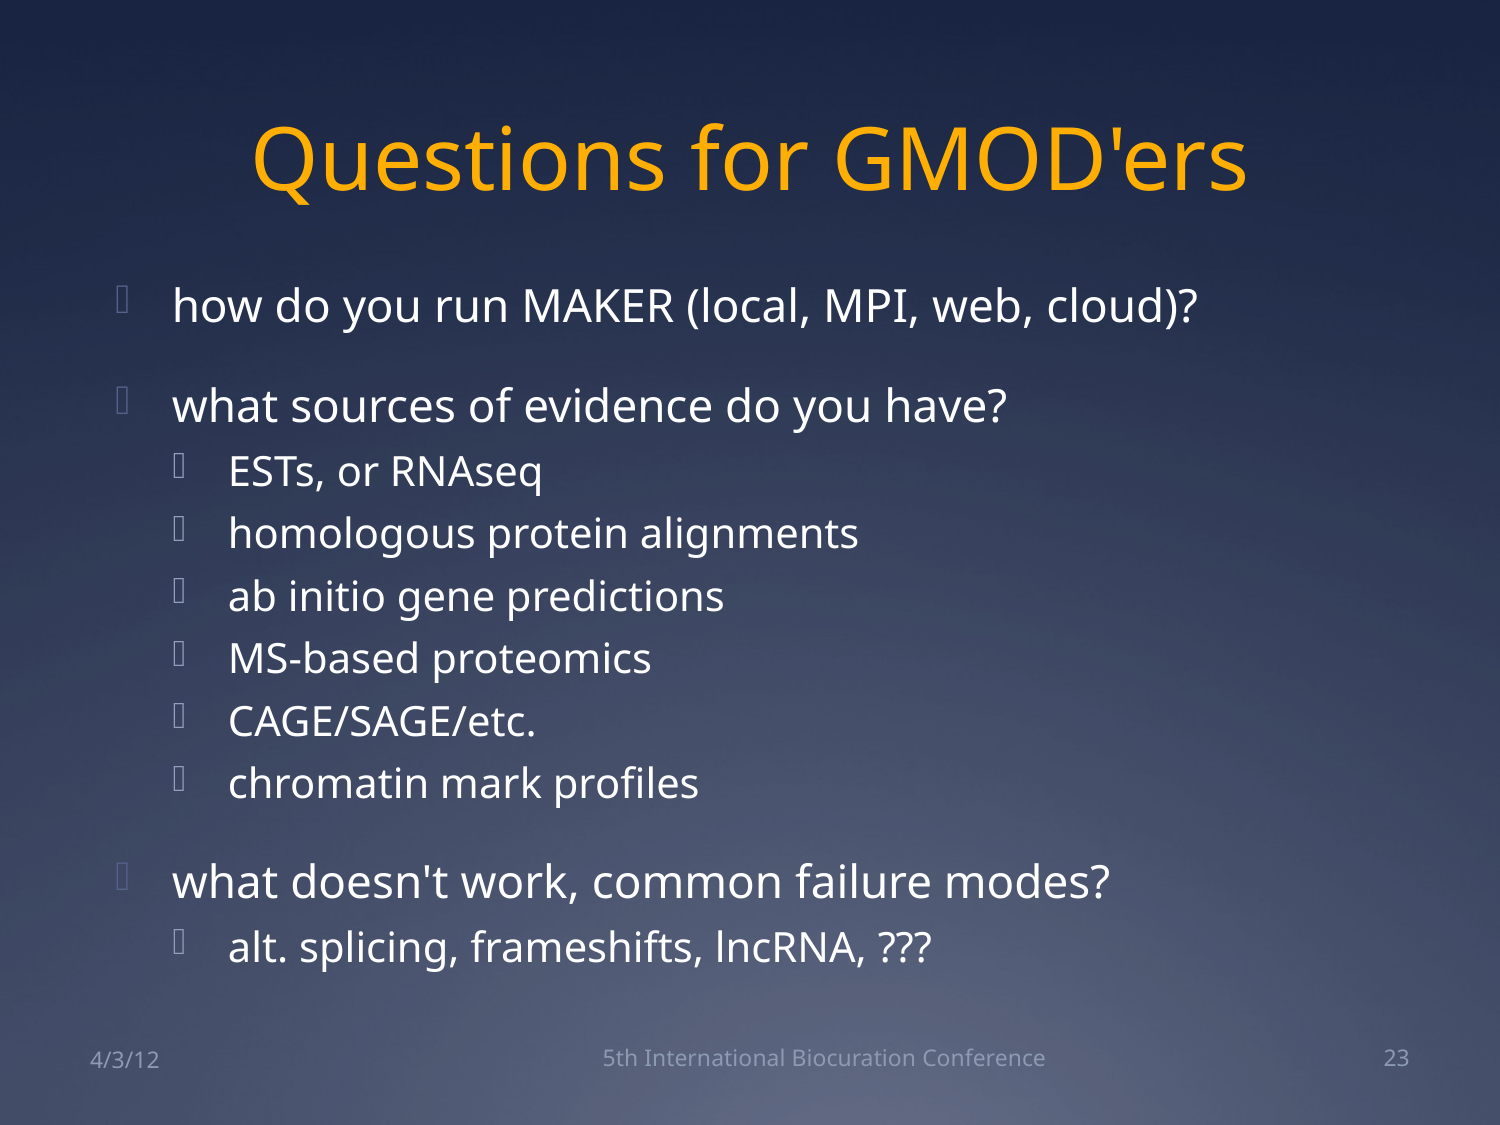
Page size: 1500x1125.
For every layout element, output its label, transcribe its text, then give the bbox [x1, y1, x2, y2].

slide_number 23 [1325, 1029, 1425, 1090]
footer 5th International Biocuration Conference [361, 1029, 1288, 1090]
title Questions for GMOD'ers [100, 95, 1400, 225]
list how do you run MAKER (local, MPI, web, cloud)? what sources of evidence do you have? ESTs, or RNAseq homologous protein alignments ab initio gene predictions MS-based proteomics CAGE/SAGE/etc. chromatin mark profiles what doesn't work, common failure modes? alt. splicing, frameshifts, lncRNA, ??? [100, 268, 1400, 1005]
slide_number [75, 1029, 338, 1090]
